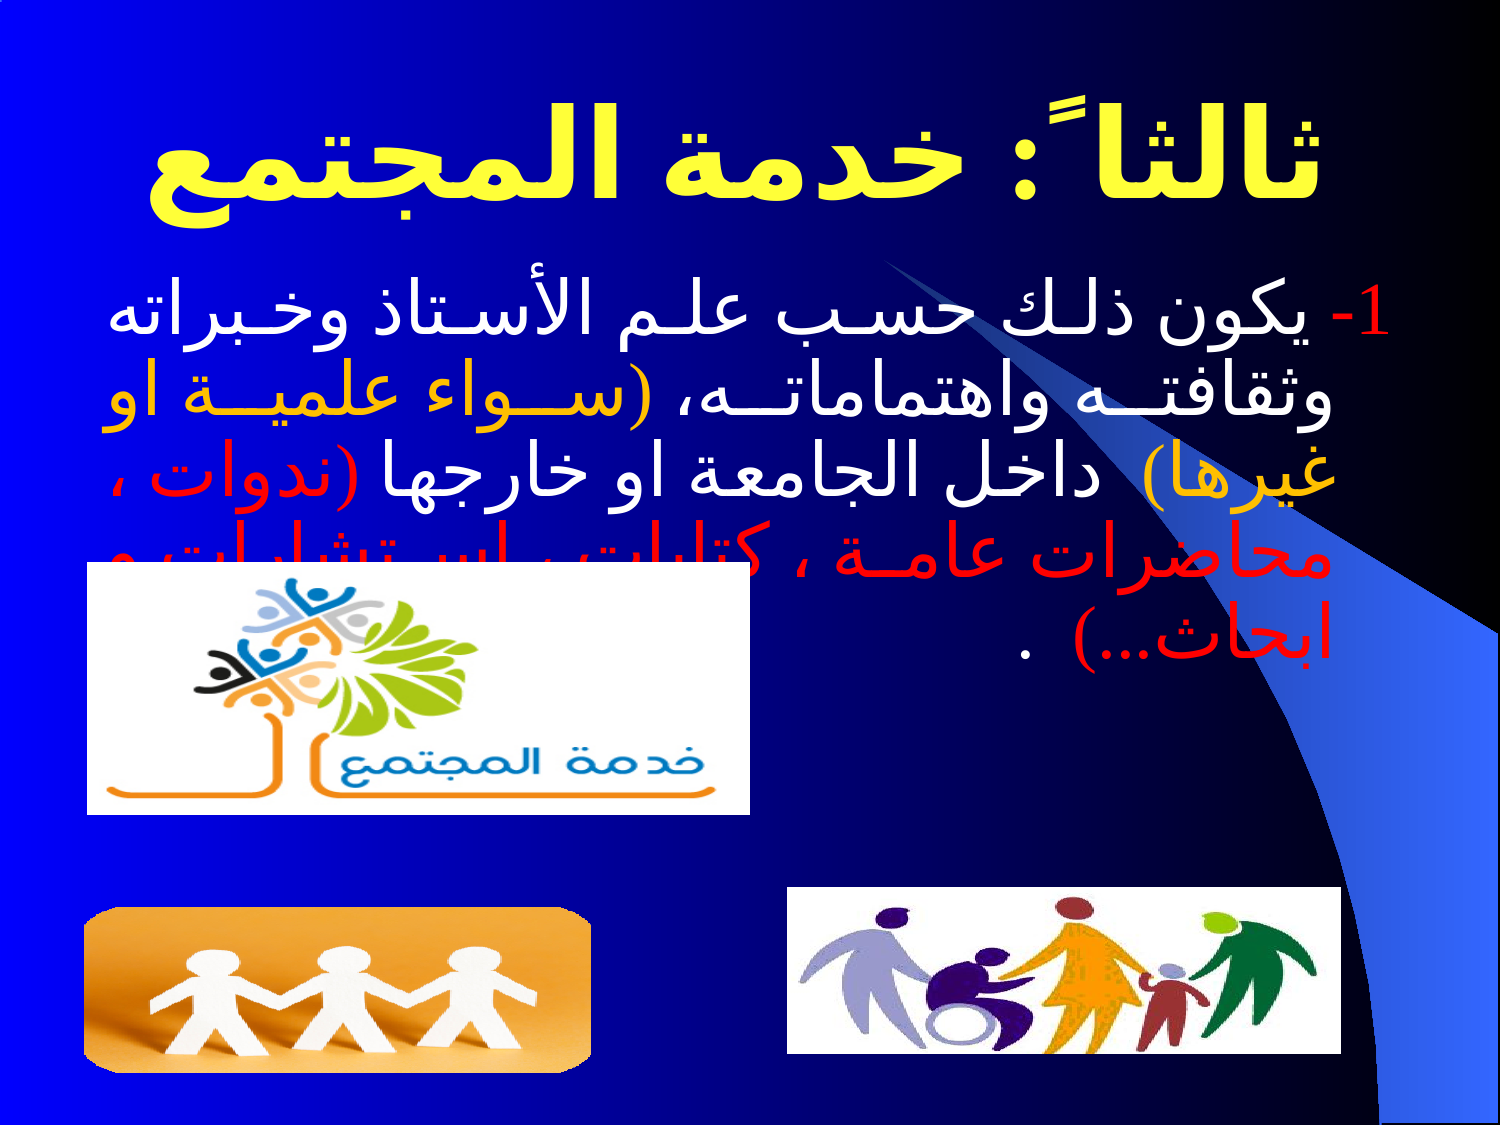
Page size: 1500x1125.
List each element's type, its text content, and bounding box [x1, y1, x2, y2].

picture [62, 899, 614, 1080]
list 1- يكون ذلك حسب علم الأستاذ وخبراته وثقافته واهتماماته، (سواء علمية او غيرها) داخل الجامعة او خارجها (ندوات ، محاضرات عامة ، كتابات ، استشارات و ابحاث...) . [74, 262, 1424, 651]
picture [787, 887, 1341, 1054]
title ثالثا ً: خدمة المجتمع [123, 54, 1350, 243]
picture [87, 562, 751, 815]
